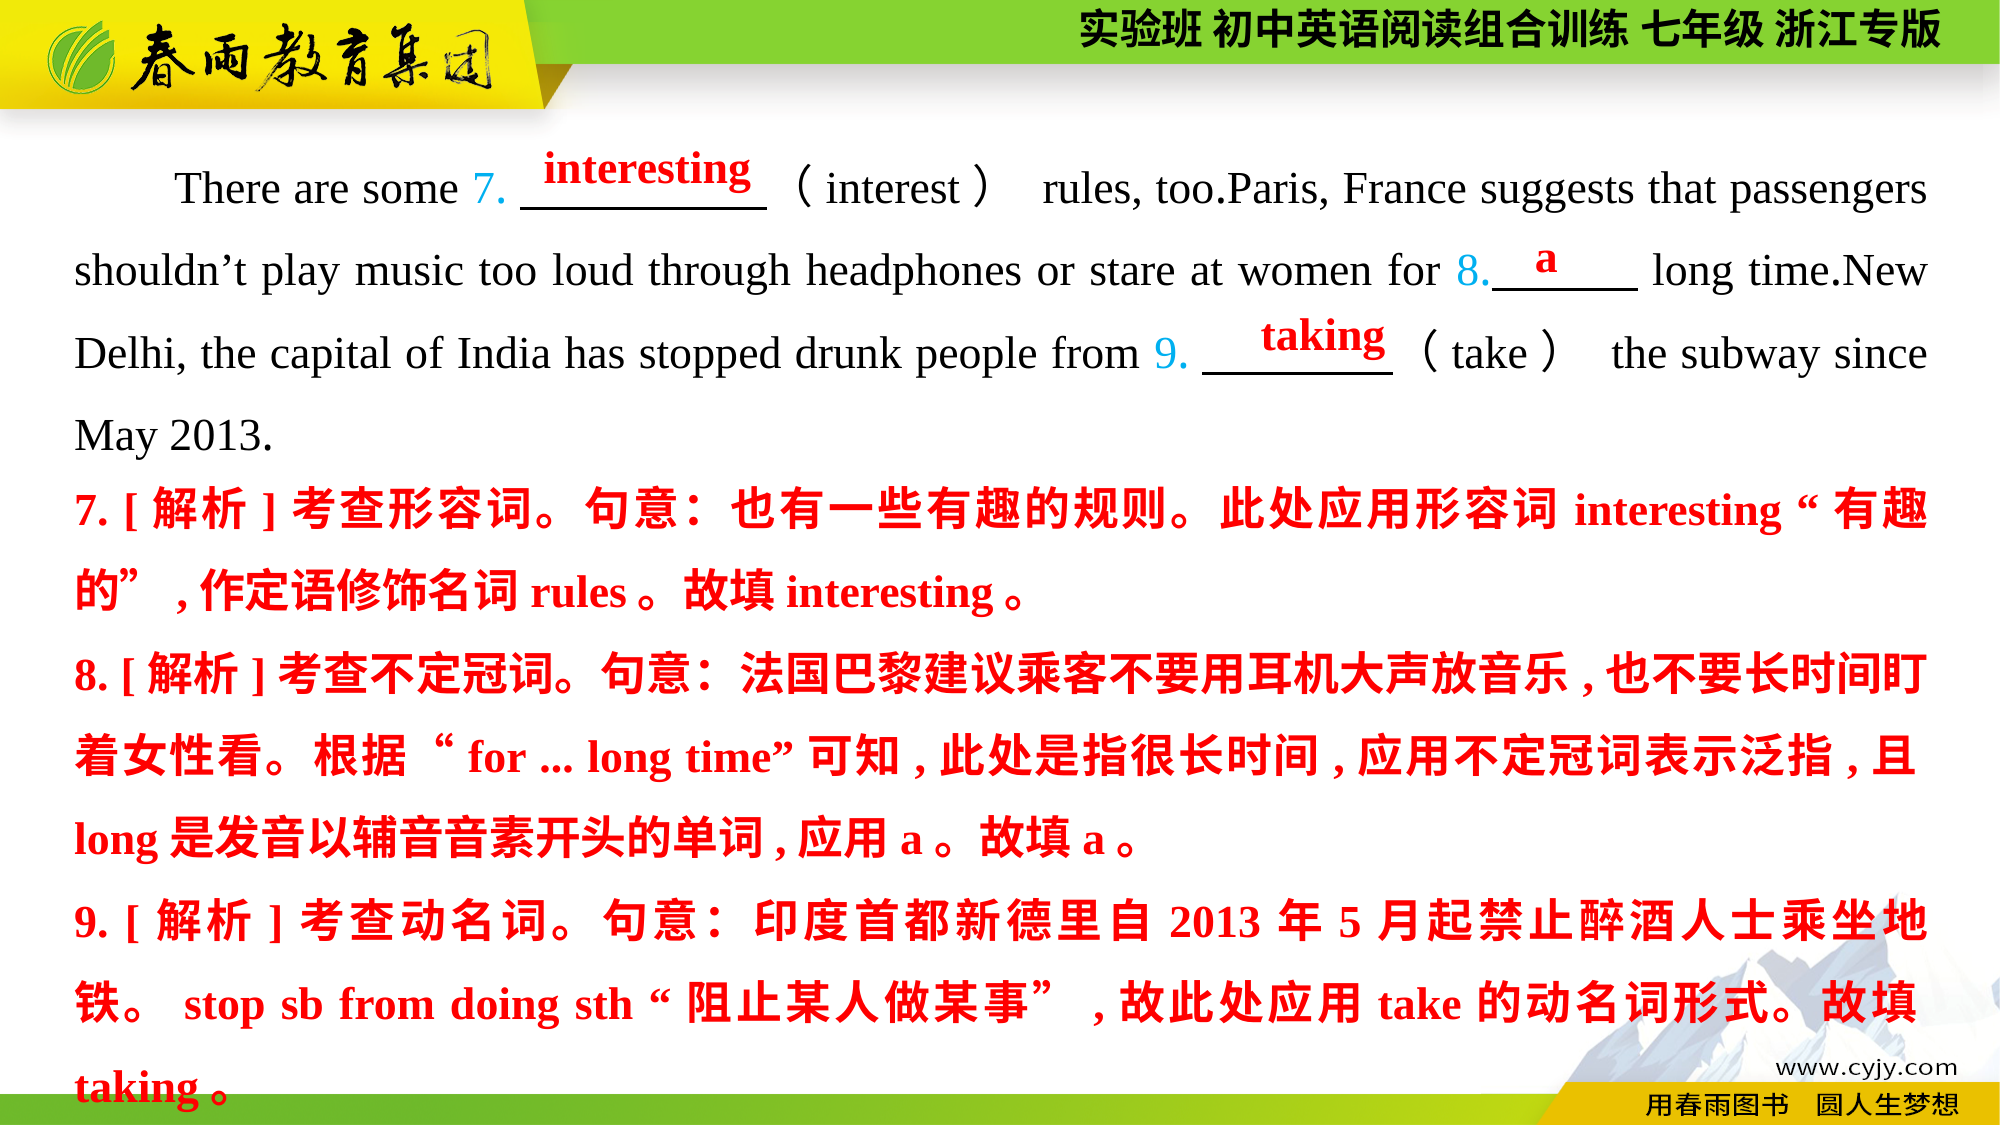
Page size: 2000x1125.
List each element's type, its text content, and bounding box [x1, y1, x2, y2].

text_box interesting [528, 130, 767, 200]
text_box a [1519, 219, 1573, 289]
text_box taking [1245, 296, 1401, 367]
text_box 7. [解析]考查形容词。句意：也有一些有趣的规则。此处应用形容词interesting “有趣的”,作定语修饰名词rules。故填interesting。 8. [解析]考查不定冠词。句意：法国巴黎建议乘客不要用耳机大声放音乐,也不要长时间盯着女性看。根据“for ... long time”可知,此处是指很长时间,应用不定冠词表示泛指,且long是发音以辅音音素开头的单词,应用a。故填a。 9. [解析]考查动名词。句意：印度首都新德里自2013年5月起禁止醉酒人士乘坐地铁。stop sb from doing sth “阻止某人做某事”,故此处应用take的动名词形式。故填taking。 [59, 444, 1944, 1119]
list There are some 7. （interest） rules, too.Paris, France suggests that passengers shouldn’t play music too loud through headphones or stare at women for 8. long time.New Delhi, the capital of India has stopped drunk people from 9. （take） the subway since May 2013. [59, 122, 1944, 444]
picture [0, 0, 2000, 1125]
